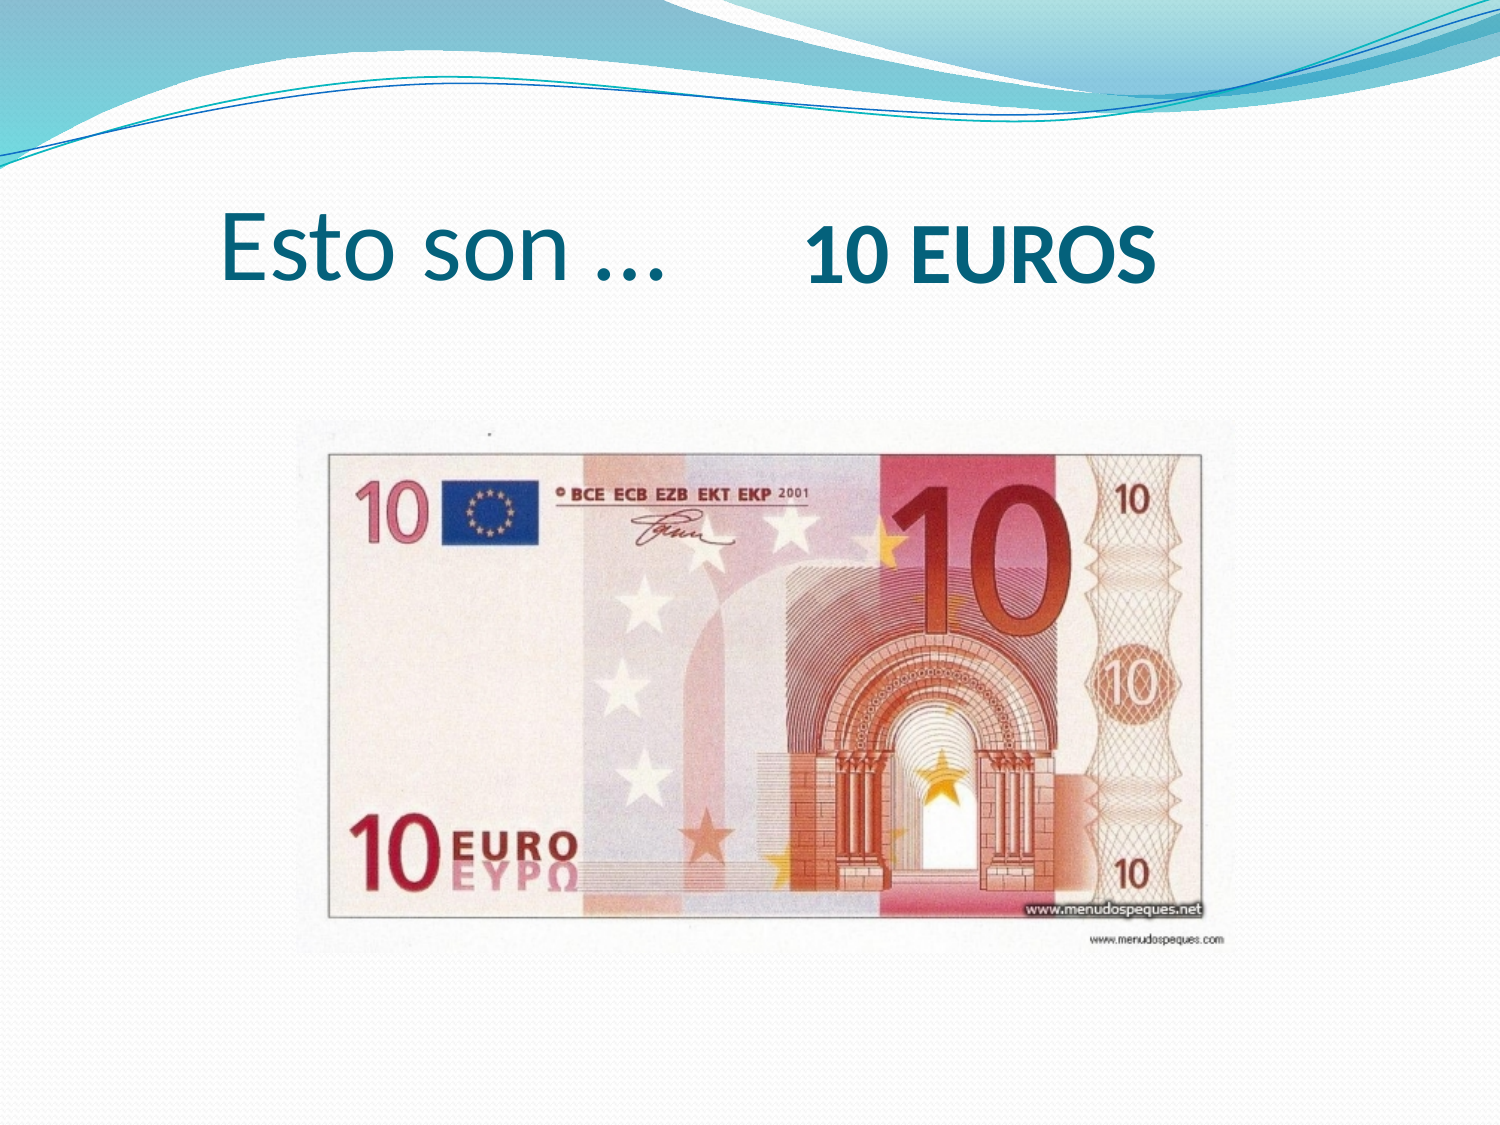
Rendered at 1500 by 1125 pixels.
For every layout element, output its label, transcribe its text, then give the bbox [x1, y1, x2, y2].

title Esto son … [218, 113, 761, 302]
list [296, 420, 1236, 953]
text_box 10 EUROS [761, 113, 1223, 302]
